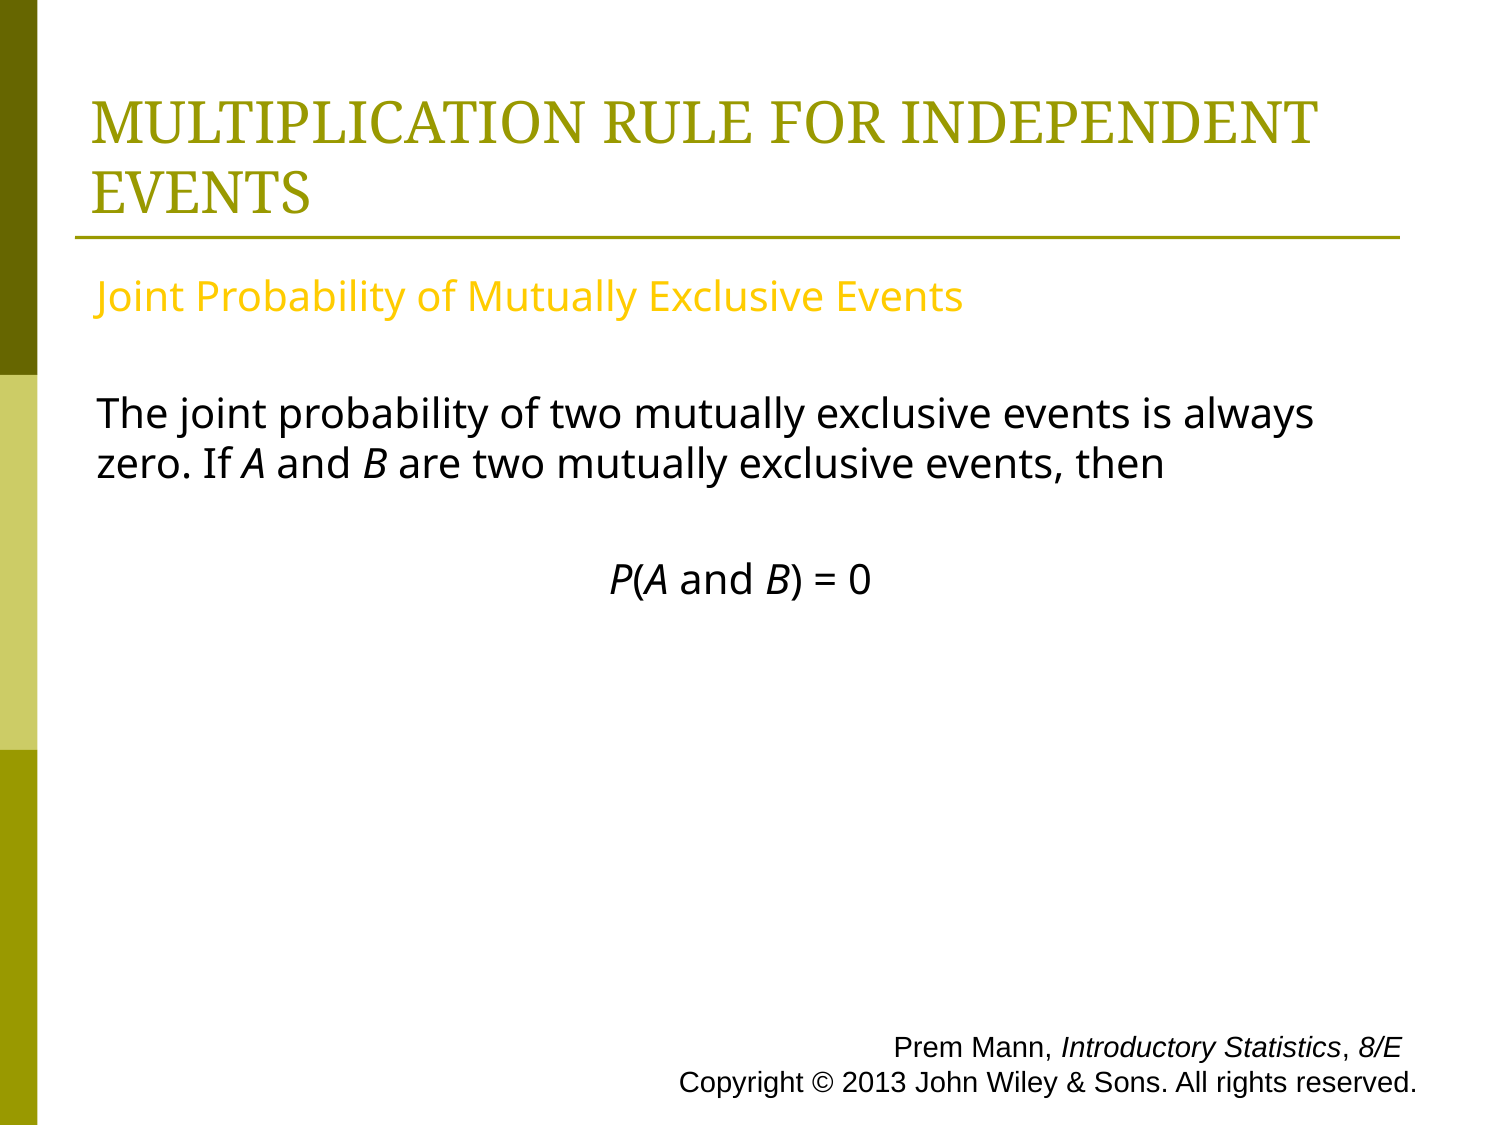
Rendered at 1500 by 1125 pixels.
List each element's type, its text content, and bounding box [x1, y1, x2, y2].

title MULTIPLICATION RULE FOR INDEPENDENT EVENTS [75, 45, 1425, 233]
text_box Prem Mann, Introductory Statistics, 8/E Copyright © 2013 John Wiley & Sons. All rights reserved. [664, 1020, 1449, 1106]
list Joint Probability of Mutually Exclusive Events The joint probability of two mutually exclusive events is always zero. If A and B are two mutually exclusive events, then P(A and B) = 0 [24, 262, 1400, 938]
